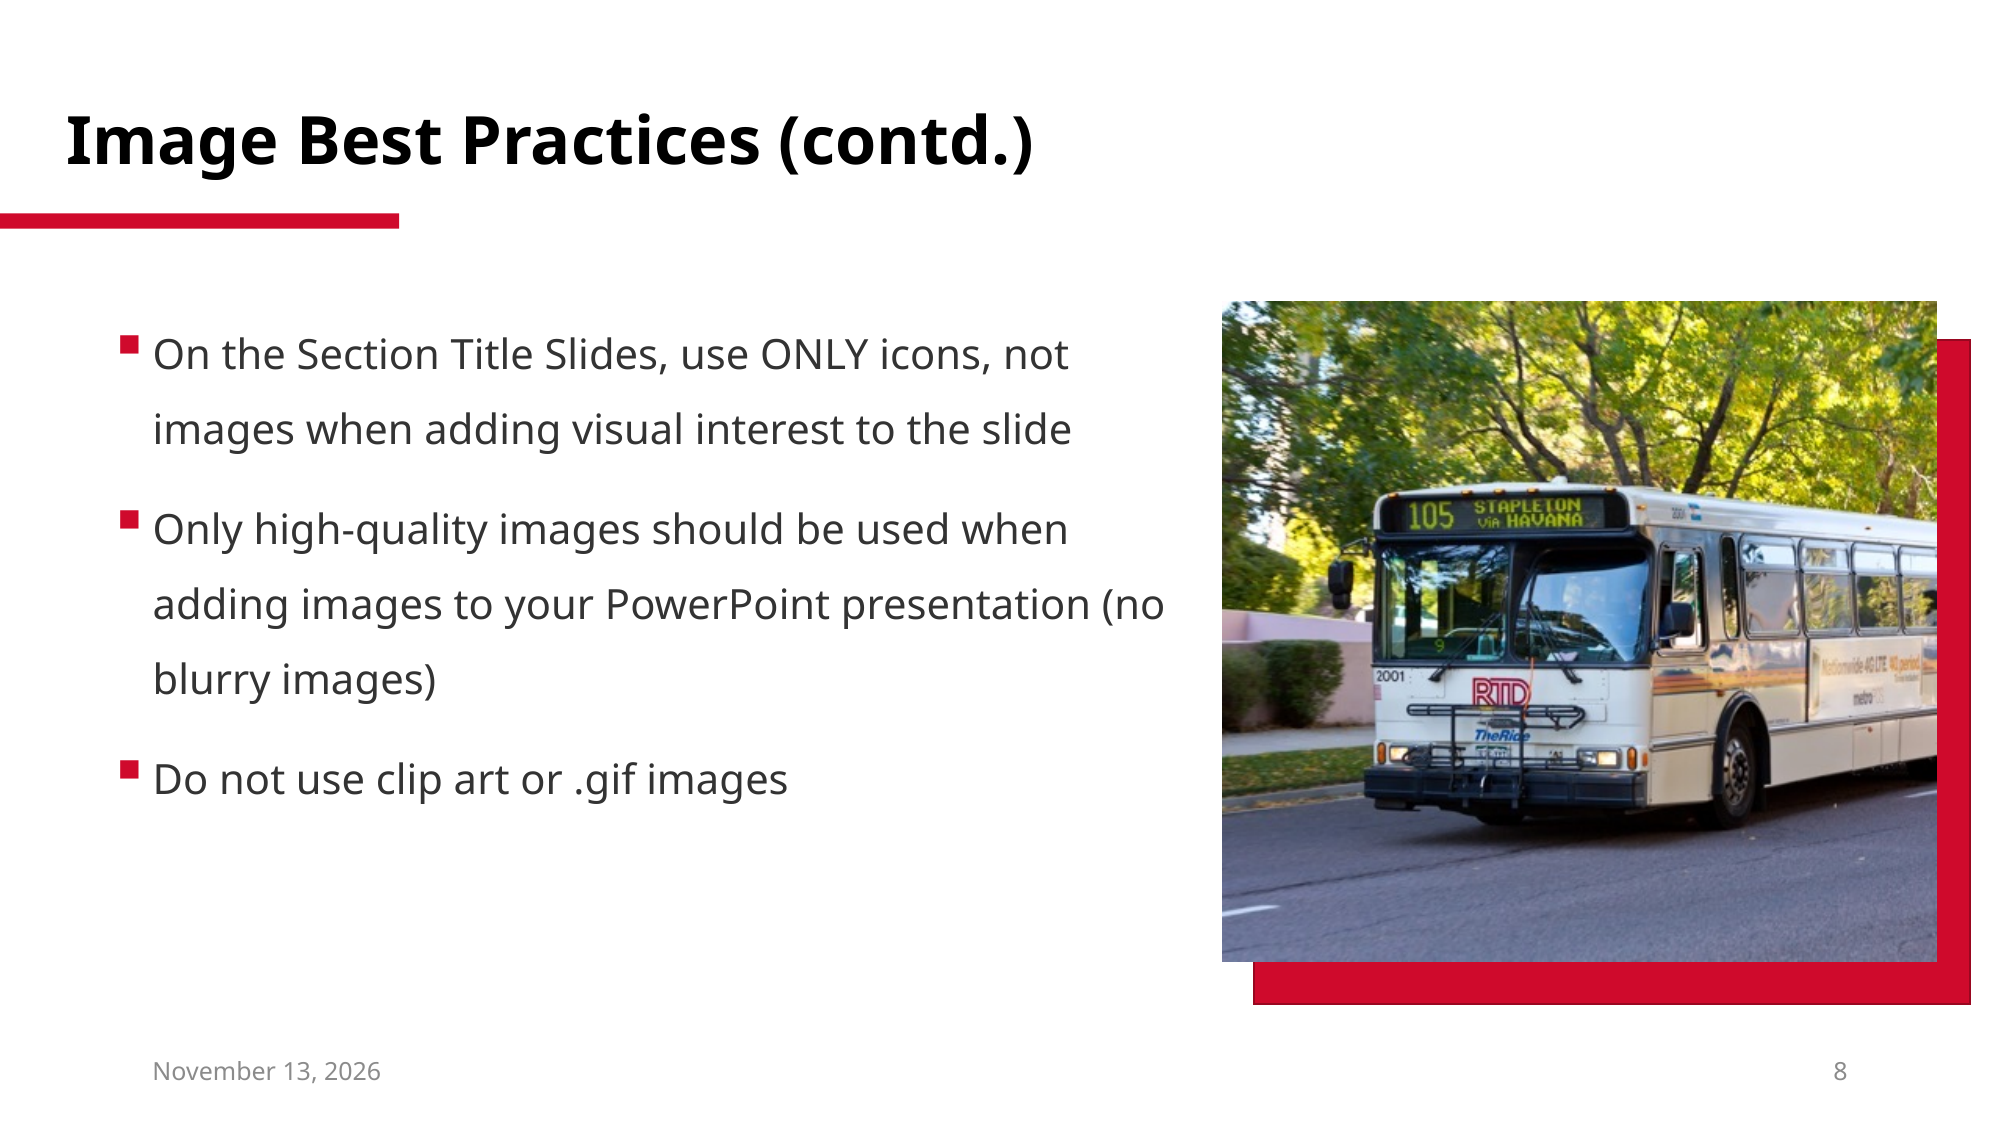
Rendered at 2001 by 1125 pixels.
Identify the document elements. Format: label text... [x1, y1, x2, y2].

picture [1221, 297, 1937, 962]
title Image Best Practices (contd.) [51, 34, 1198, 252]
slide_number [137, 1042, 588, 1103]
list On the Section Title Slides, use ONLY icons, not images when adding visual interest to the slide Only high-quality images should be used when adding images to your PowerPoint presentation (no blurry images) Do not use clip art or .gif images [100, 294, 1198, 1043]
slide_number 8 [1412, 1042, 1863, 1103]
